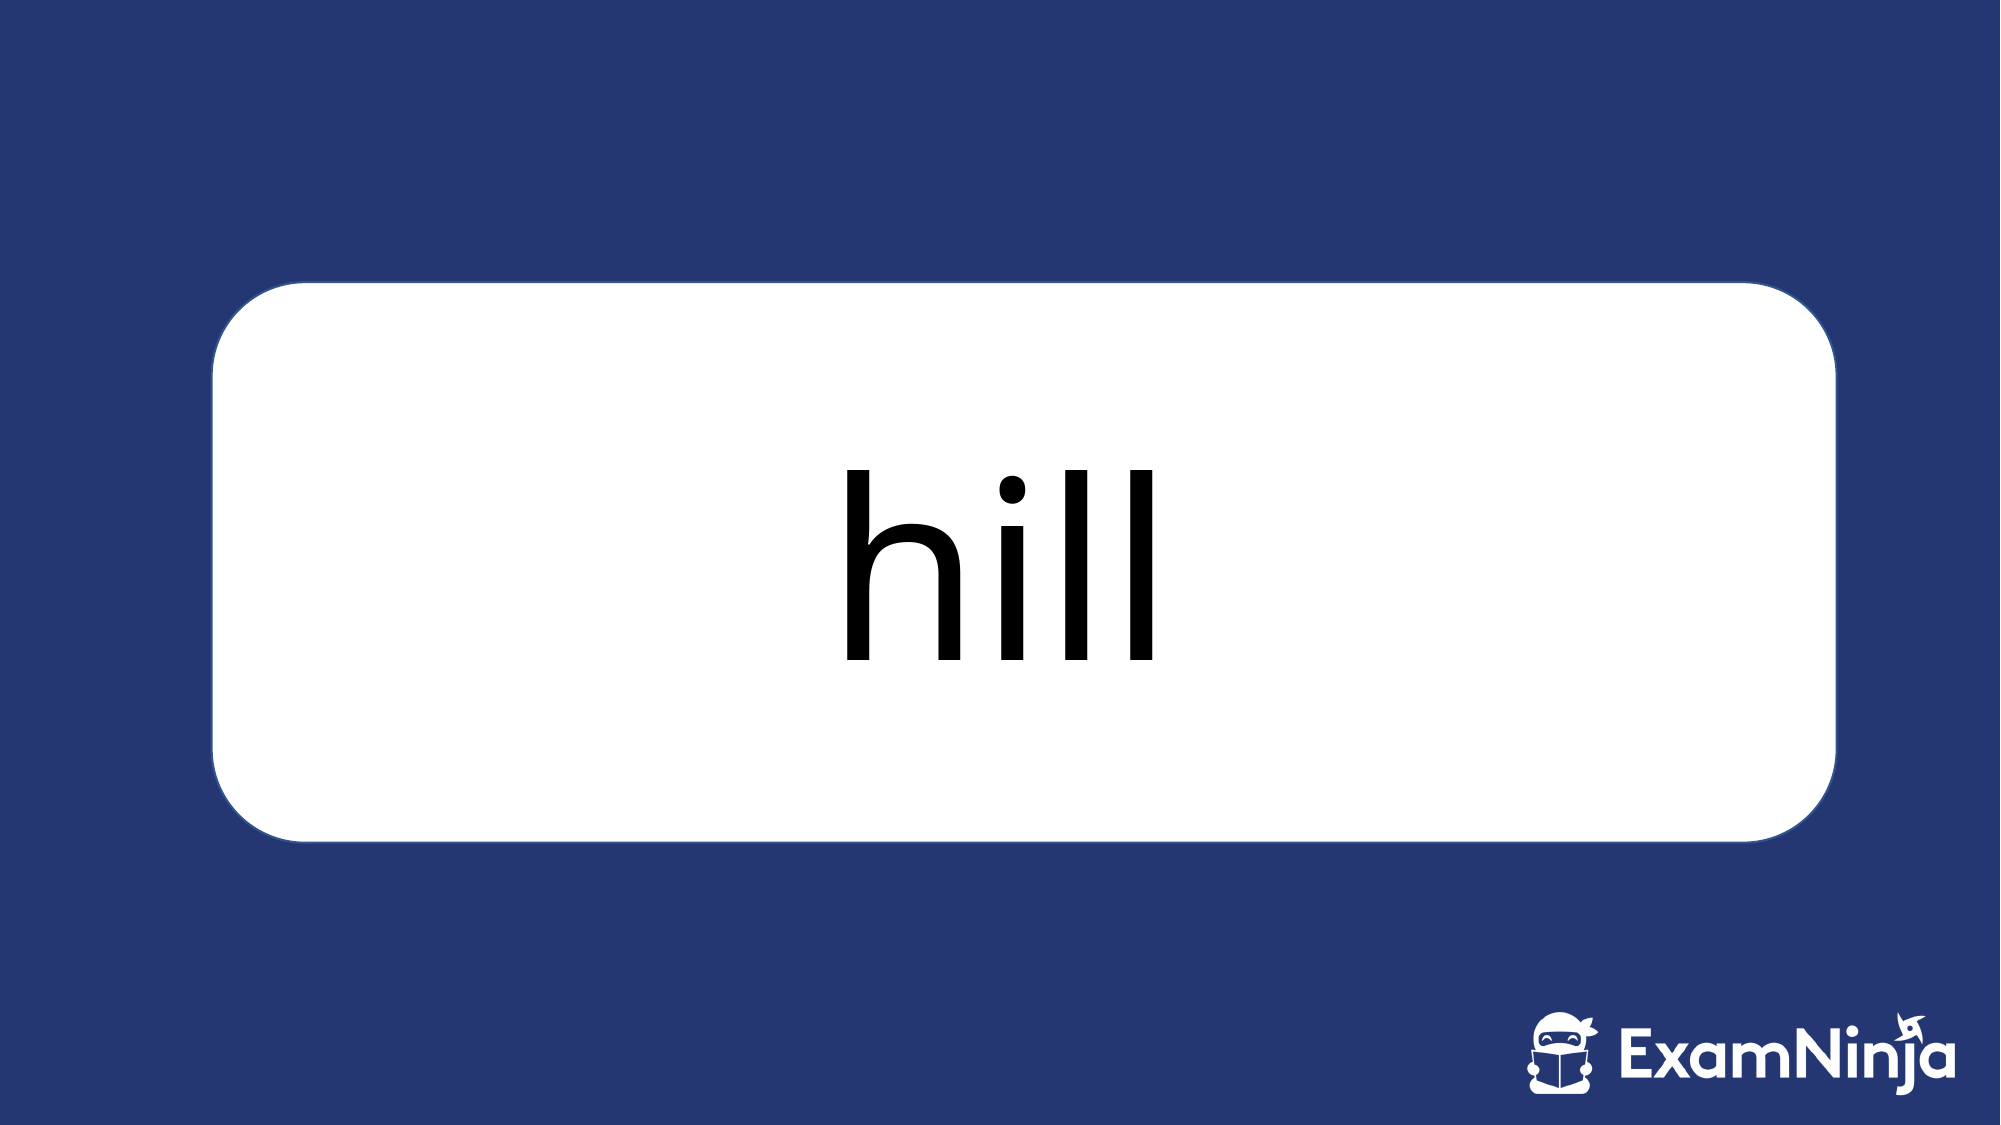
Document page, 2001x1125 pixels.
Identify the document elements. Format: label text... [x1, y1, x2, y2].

picture [1501, 1003, 1979, 1102]
text_box hill [143, 403, 1857, 719]
text_box [210, 719, 1838, 844]
text_box [210, 281, 1838, 403]
